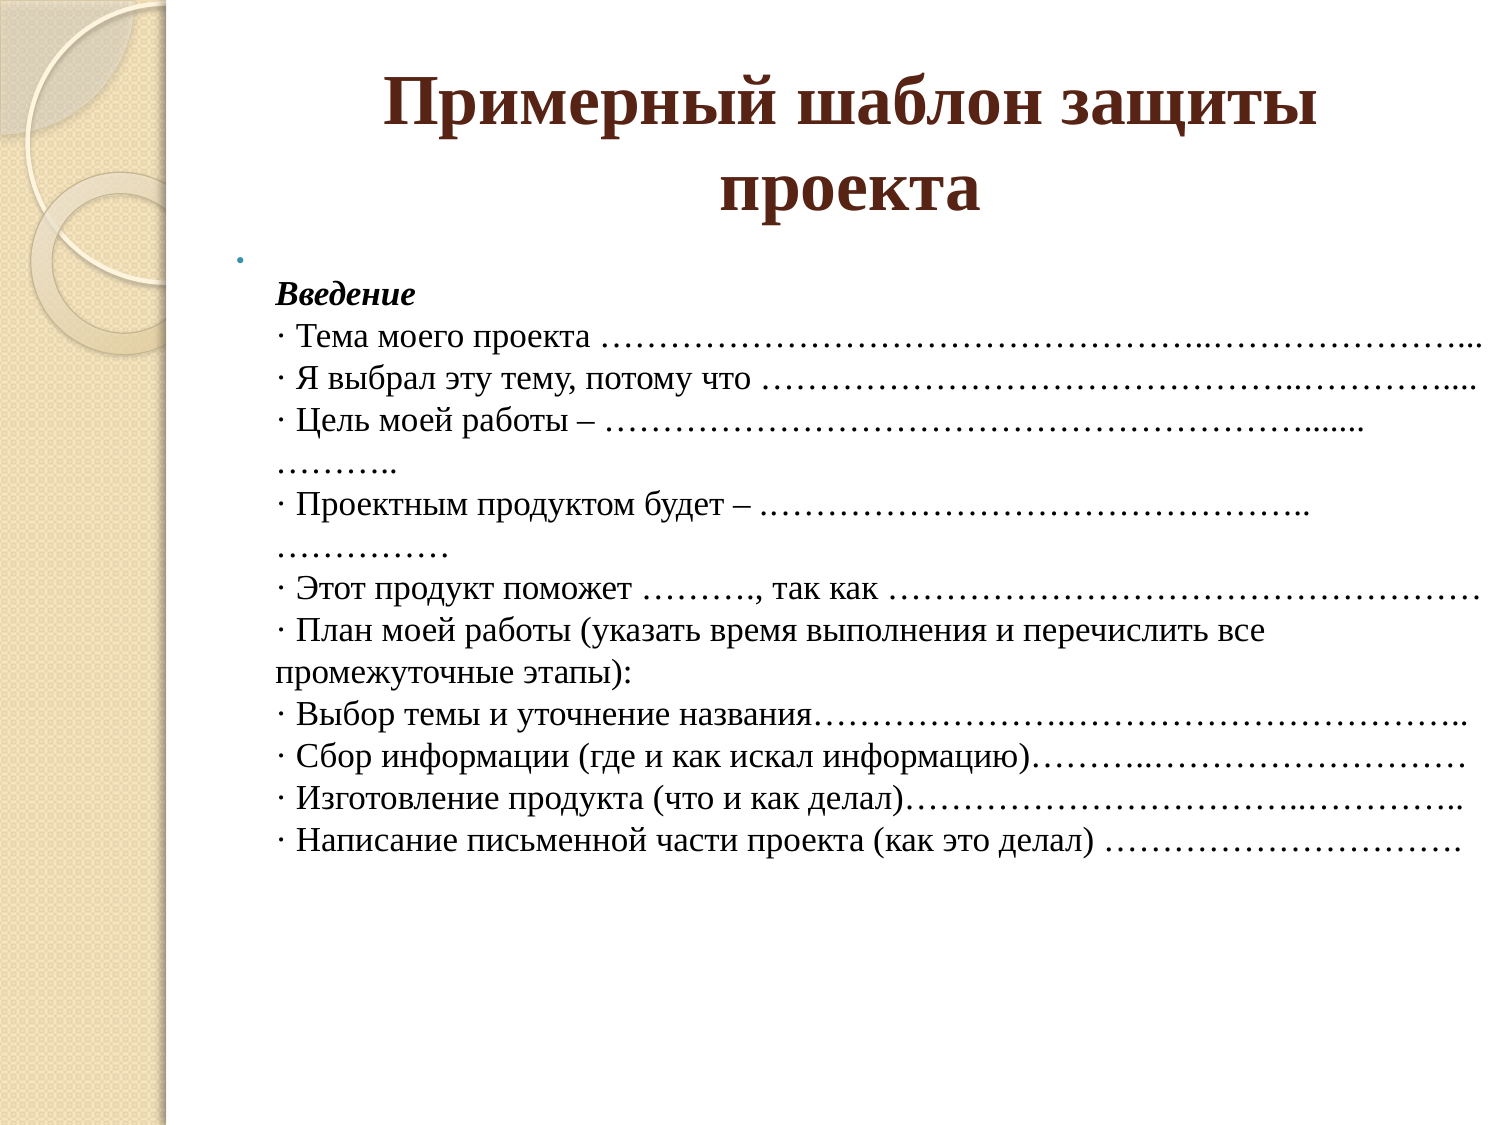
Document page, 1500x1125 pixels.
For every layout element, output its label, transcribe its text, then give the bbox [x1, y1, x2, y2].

title Примерный шаблон защиты проекта [235, 45, 1466, 233]
list Введение · Тема моего проекта ……………………………………………..…………………... · Я выбрал эту тему, потому что ………………………………………..………….... · Цель моей работы – …………………………………………………….......……….. · Проектным продуктом будет – .………………………………………..…………… · Этот продукт поможет ………., так как …………………………………………… · План моей работы (указать время выполнения и перечислить все промежуточные этапы): · Выбор темы и уточнение названия………………….…………………………….. · Сбор информации (где и как искал информацию)………..……………………… · Изготовление продукта (что и как делал)……………………………..………….. · Написание письменной части проекта (как это делал) …………………………. [210, 246, 1500, 1125]
